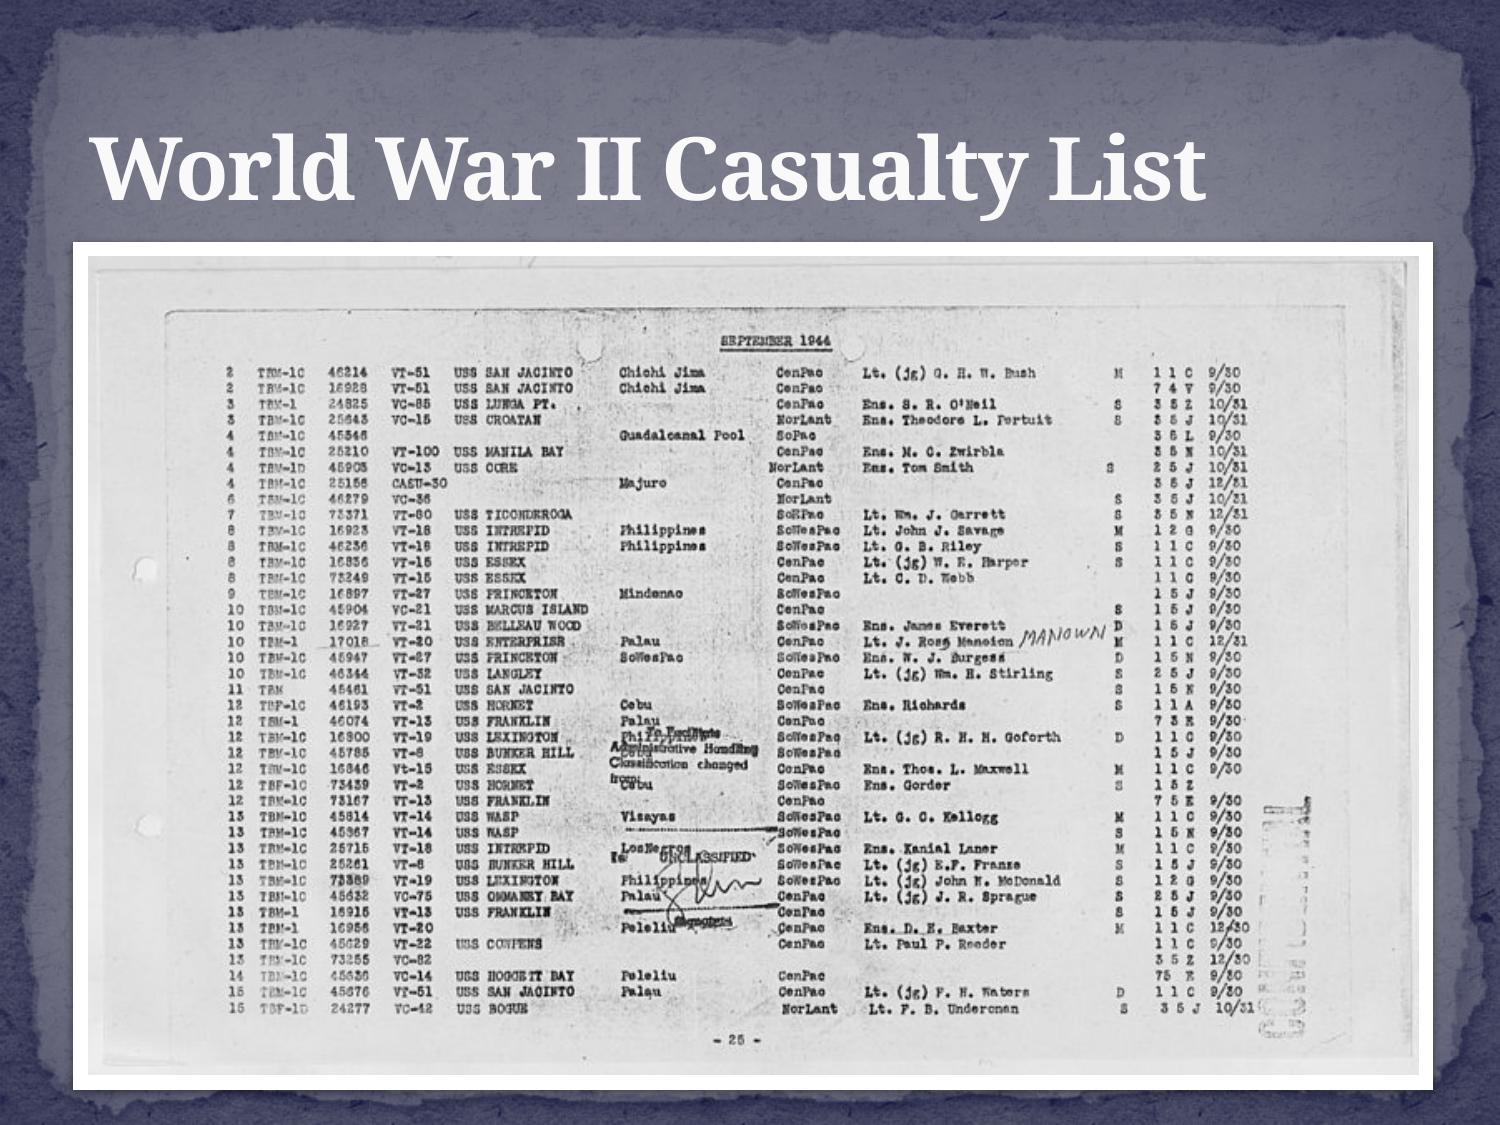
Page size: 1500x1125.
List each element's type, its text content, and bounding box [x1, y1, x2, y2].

title World War II Casualty List [74, 24, 1425, 225]
picture [88, 256, 1419, 1075]
